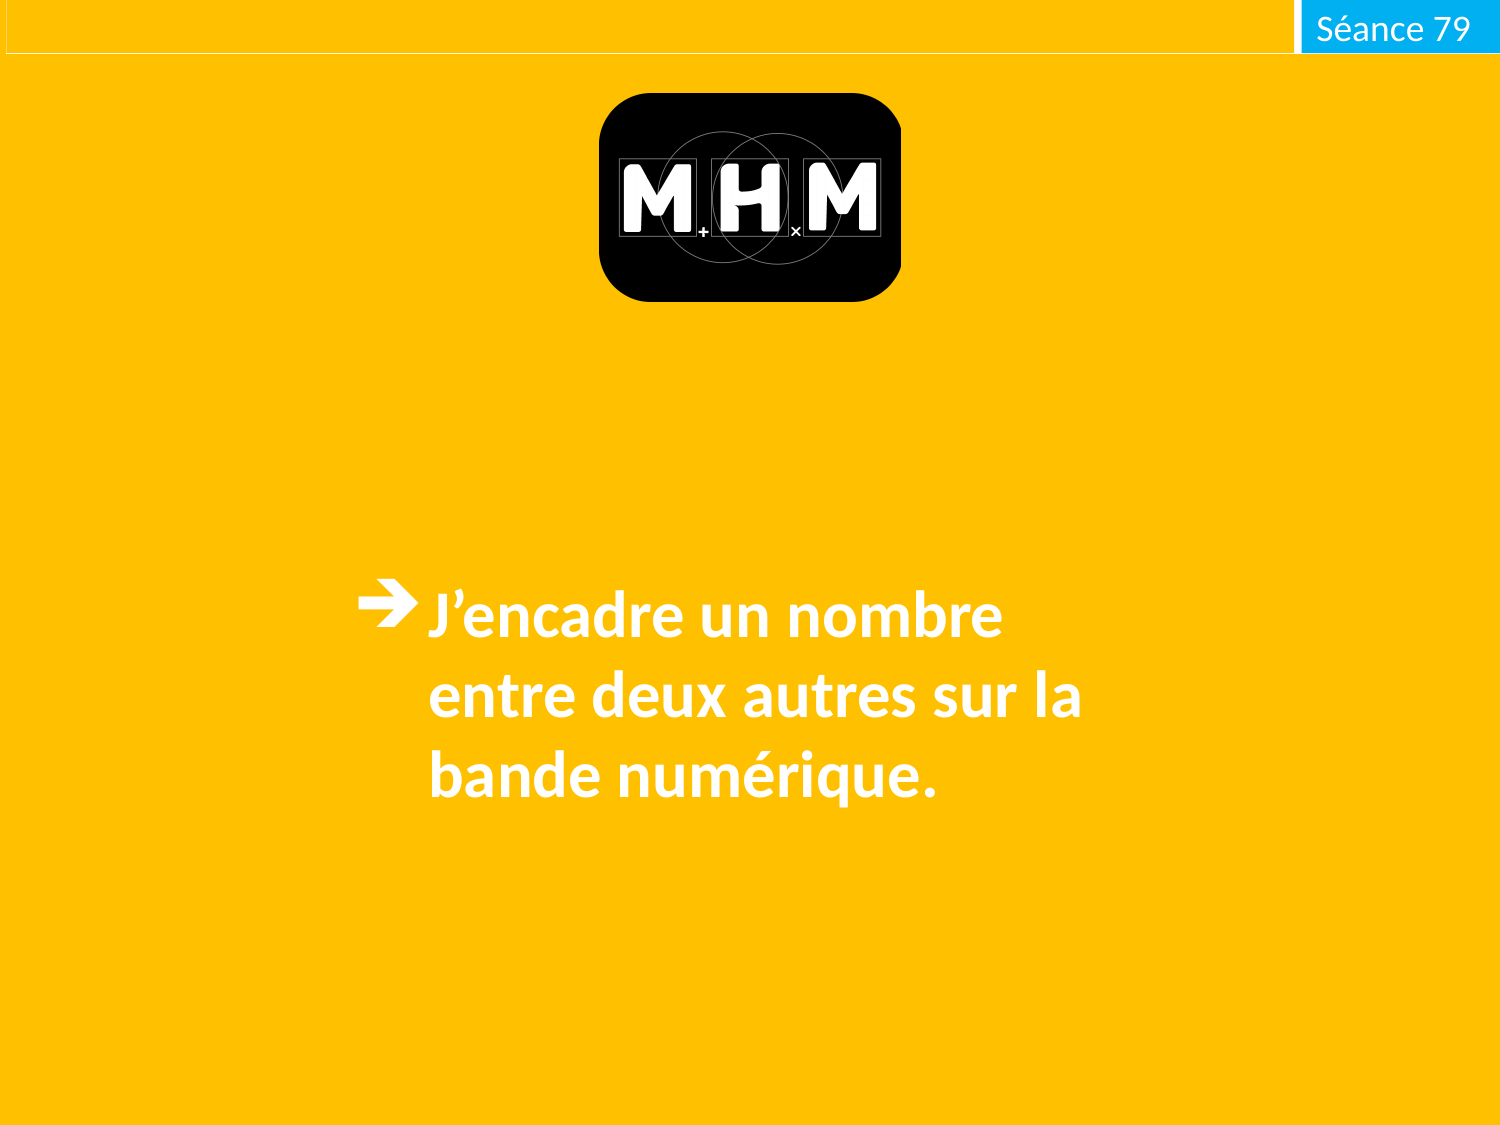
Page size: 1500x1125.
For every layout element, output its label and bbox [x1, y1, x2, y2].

text_box [0, 54, 1500, 1125]
